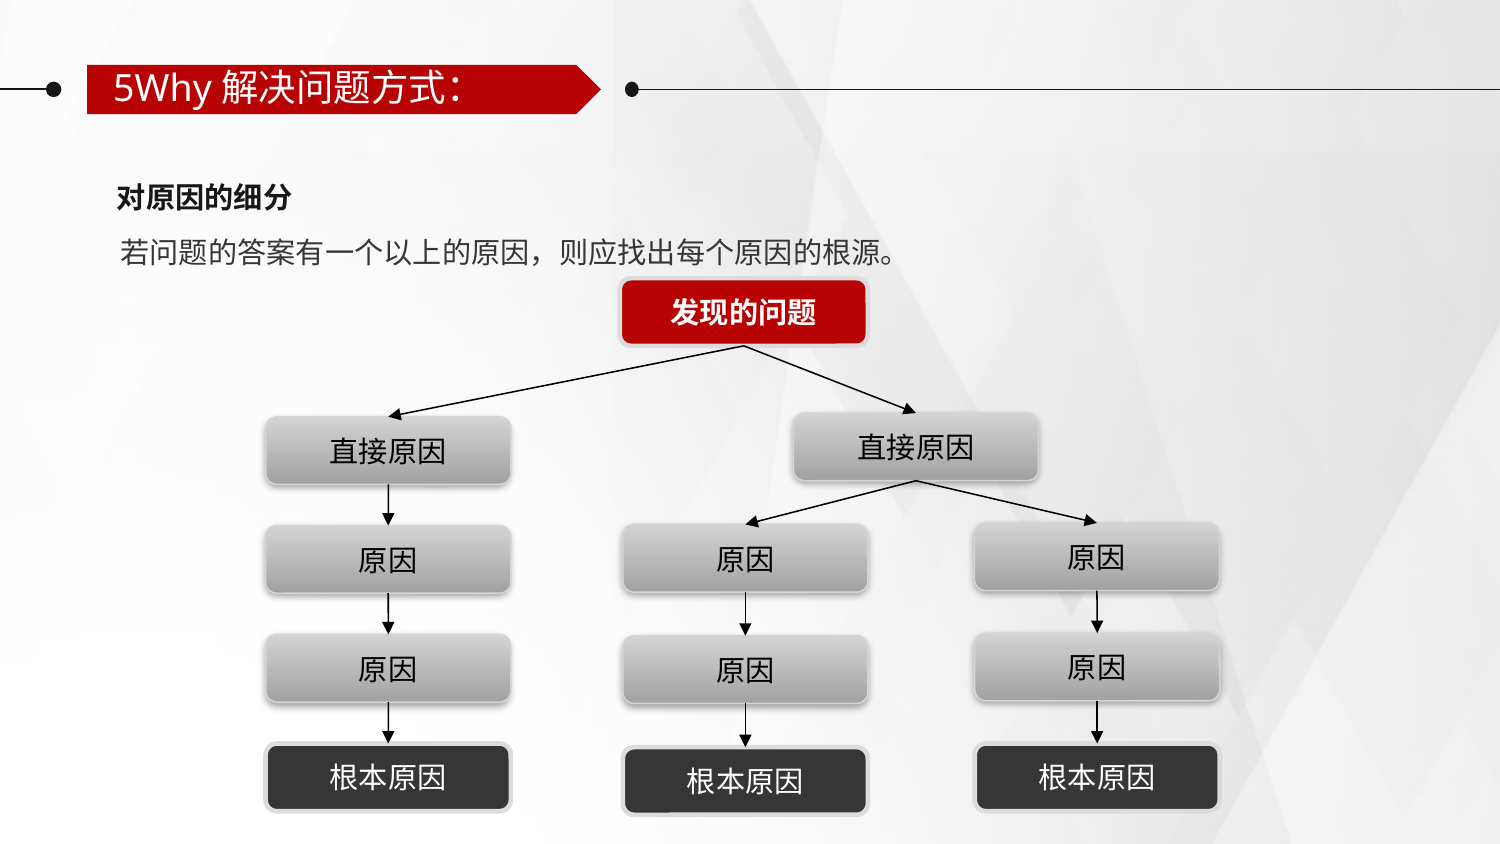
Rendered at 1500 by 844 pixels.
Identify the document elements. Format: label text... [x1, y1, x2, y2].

text_box 原因 [622, 523, 869, 593]
text_box 5Why解决问题方式： [98, 56, 614, 117]
text_box [85, 62, 98, 117]
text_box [626, 83, 1500, 96]
text_box 原因 [622, 634, 869, 705]
text_box 若问题的答案有一个以上的原因，则应找出每个原因的根源。 [105, 209, 1146, 277]
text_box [745, 482, 914, 523]
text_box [915, 482, 1098, 522]
text_box 根本原因 [265, 743, 511, 812]
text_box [23, 59, 36, 120]
text_box 原因 [973, 632, 1221, 702]
text_box 原因 [265, 633, 512, 703]
text_box 发现的问题 [619, 278, 868, 346]
text_box 对原因的细分 [102, 154, 1459, 222]
text_box 根本原因 [974, 743, 1220, 812]
text_box 直接原因 [792, 412, 1040, 481]
text_box 原因 [973, 522, 1221, 592]
text_box 直接原因 [265, 415, 512, 486]
text_box 原因 [264, 524, 512, 595]
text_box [388, 347, 742, 415]
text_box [743, 347, 917, 412]
text_box 根本原因 [622, 747, 868, 815]
